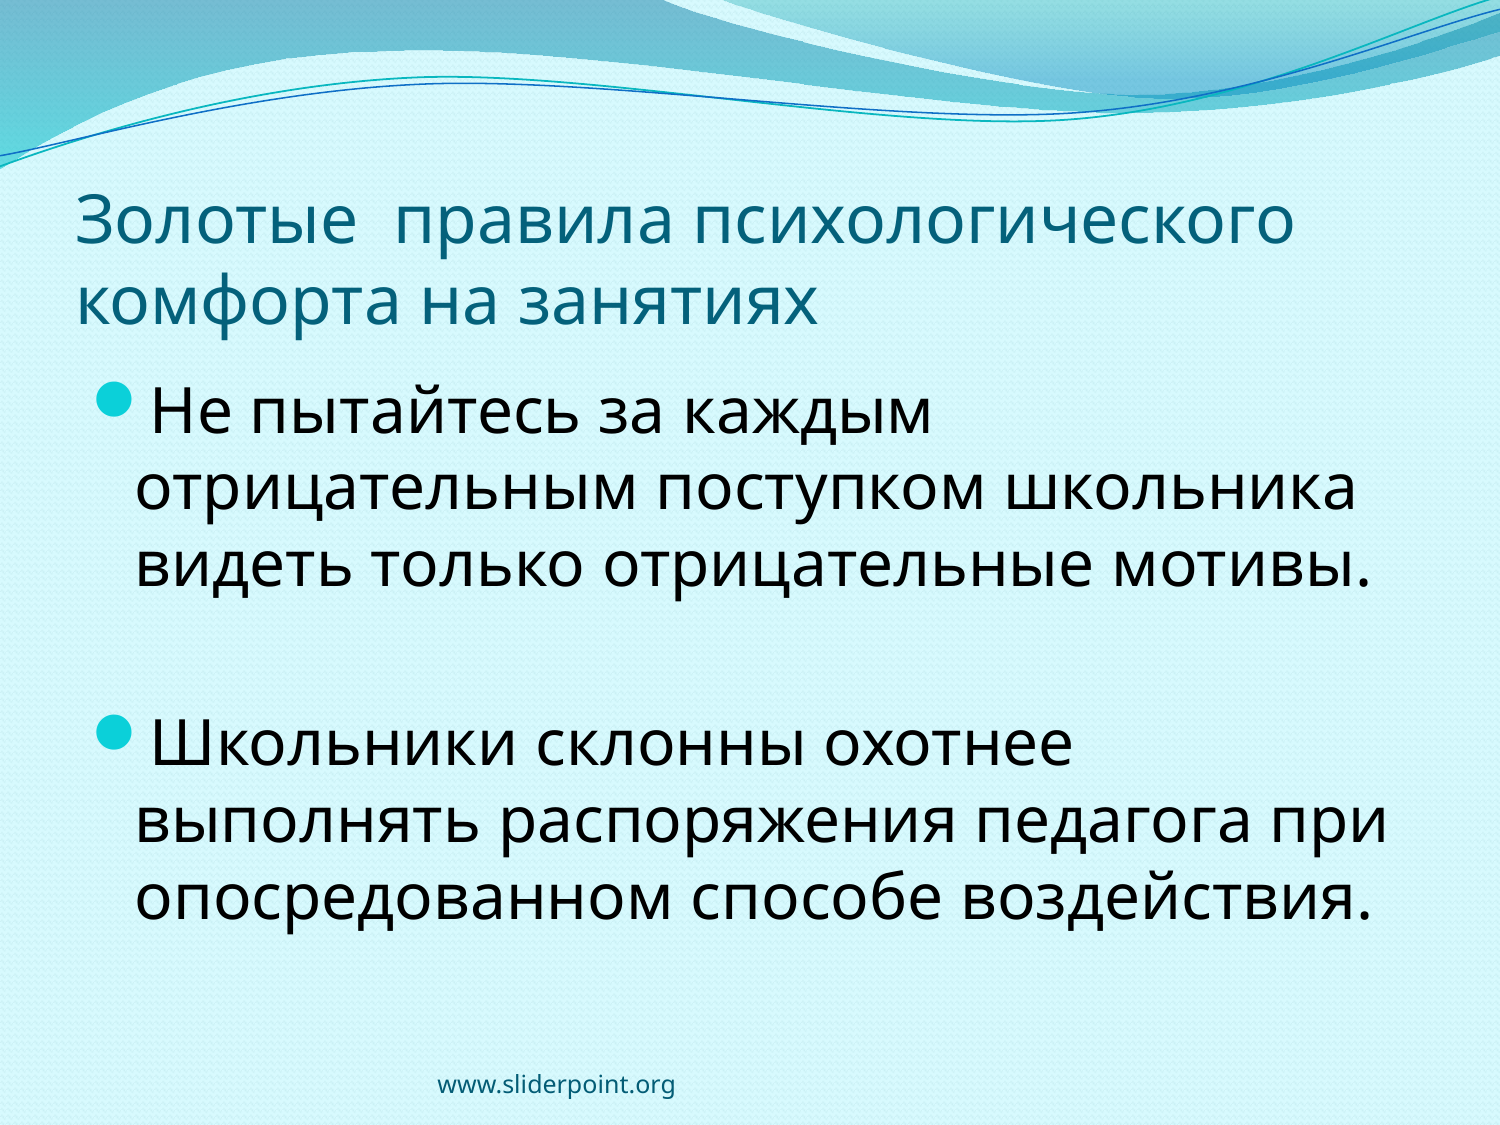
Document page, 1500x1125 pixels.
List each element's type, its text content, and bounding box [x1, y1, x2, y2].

title Золотые правила психологического комфорта на занятиях [75, 115, 1425, 339]
list Не пытайтесь за каждым отрицательным поступком школьника видеть только отрицательные мотивы. Школьники склонны охотнее выполнять распоряжения педагога при опосредованном способе воздействия. [76, 361, 1427, 1069]
footer www.sliderpoint.org [437, 1042, 988, 1103]
